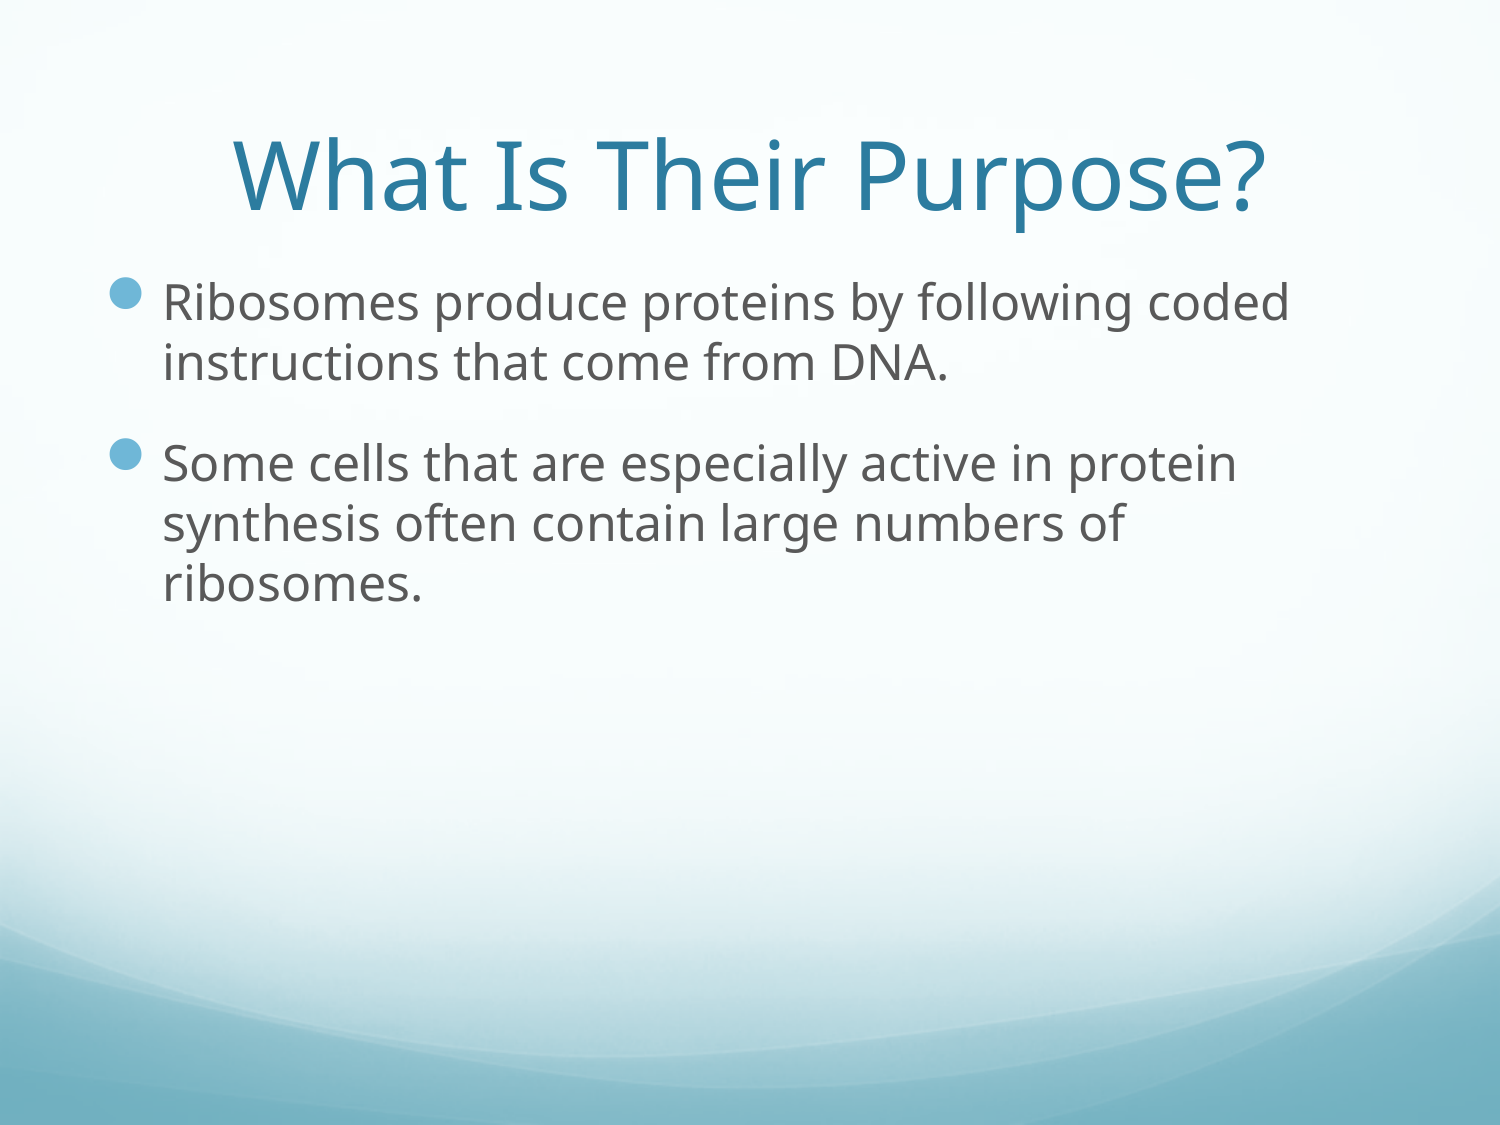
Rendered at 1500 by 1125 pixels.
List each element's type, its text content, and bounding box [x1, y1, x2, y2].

list Ribosomes produce proteins by following coded instructions that come from DNA. Some cells that are especially active in protein synthesis often contain large numbers of ribosomes. [90, 262, 1410, 975]
title What Is Their Purpose? [90, 17, 1410, 237]
